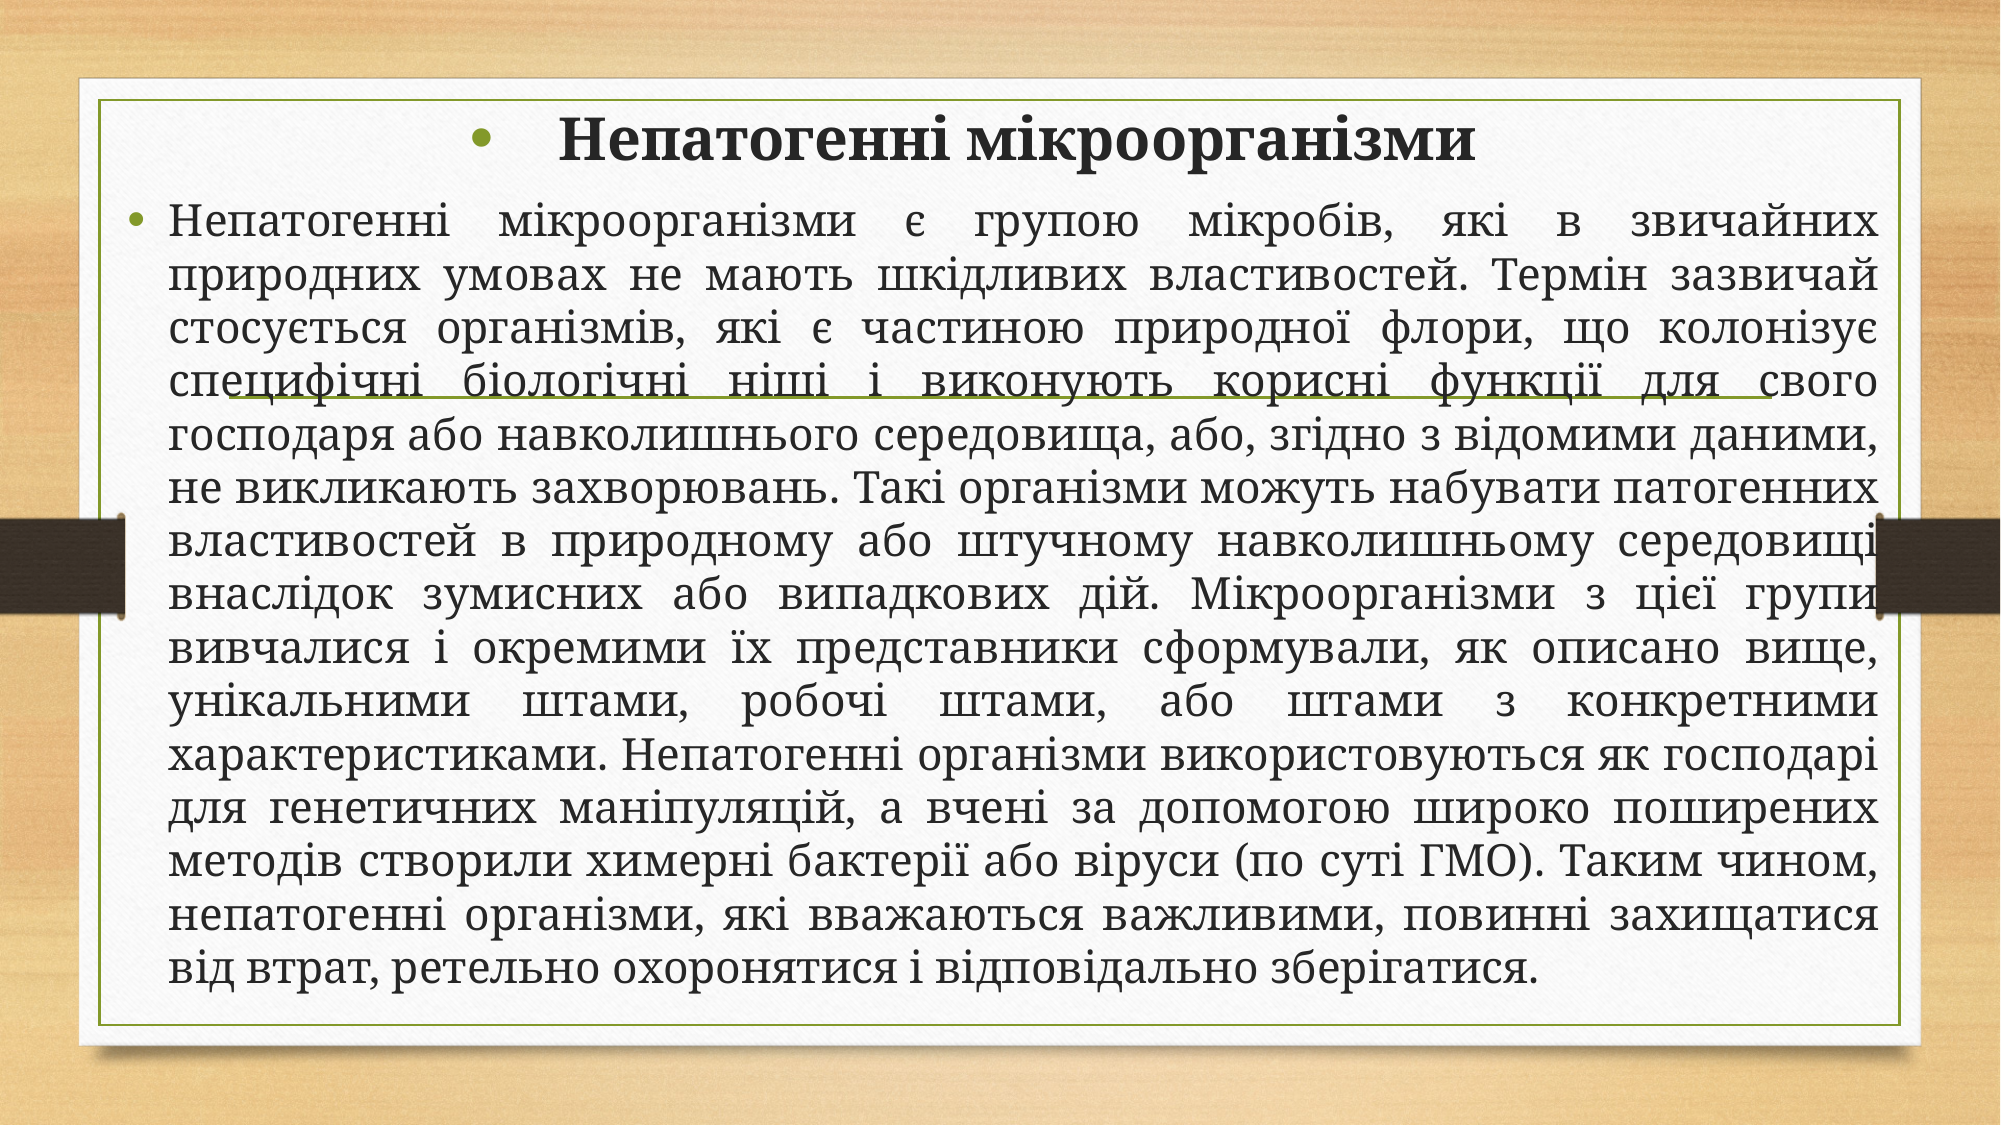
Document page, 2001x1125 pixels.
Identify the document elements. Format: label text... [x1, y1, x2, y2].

list Непатогенні мікроорганізми Непатогенні мікроорганізми є групою мікробів, які в звичайних природних умовах не мають шкідливих властивостей. Термін зазвичай стосується організмів, які є частиною природної флори, що колонізує специфічні біологічні ніші і виконують корисні функції для свого господаря або навколишнього середовища, або, згідно з відомими даними, не викликають захворювань. Такі організми можуть набувати патогенних властивостей в природному або штучному навколишньому середовищі внаслідок зумисних або випадкових дій. Мікроорганізми з цієї групи вивчалися і окремими їх представники сформували, як описано вище, унікальними штами, робочі штами, або штами з конкретними характеристиками. Непатогенні організми використовуються як господарі для генетичних маніпуляцій, а вчені за допомогою широко поширених методів створили химерні бактерії або віруси (по суті ГМО). Таким чином, непатогенні організми, які вважаються важливими, повинні захищатися від втрат, ретельно охоронятися і відповідально зберігатися. [112, 93, 1898, 1047]
picture [0, 0, 2001, 1125]
